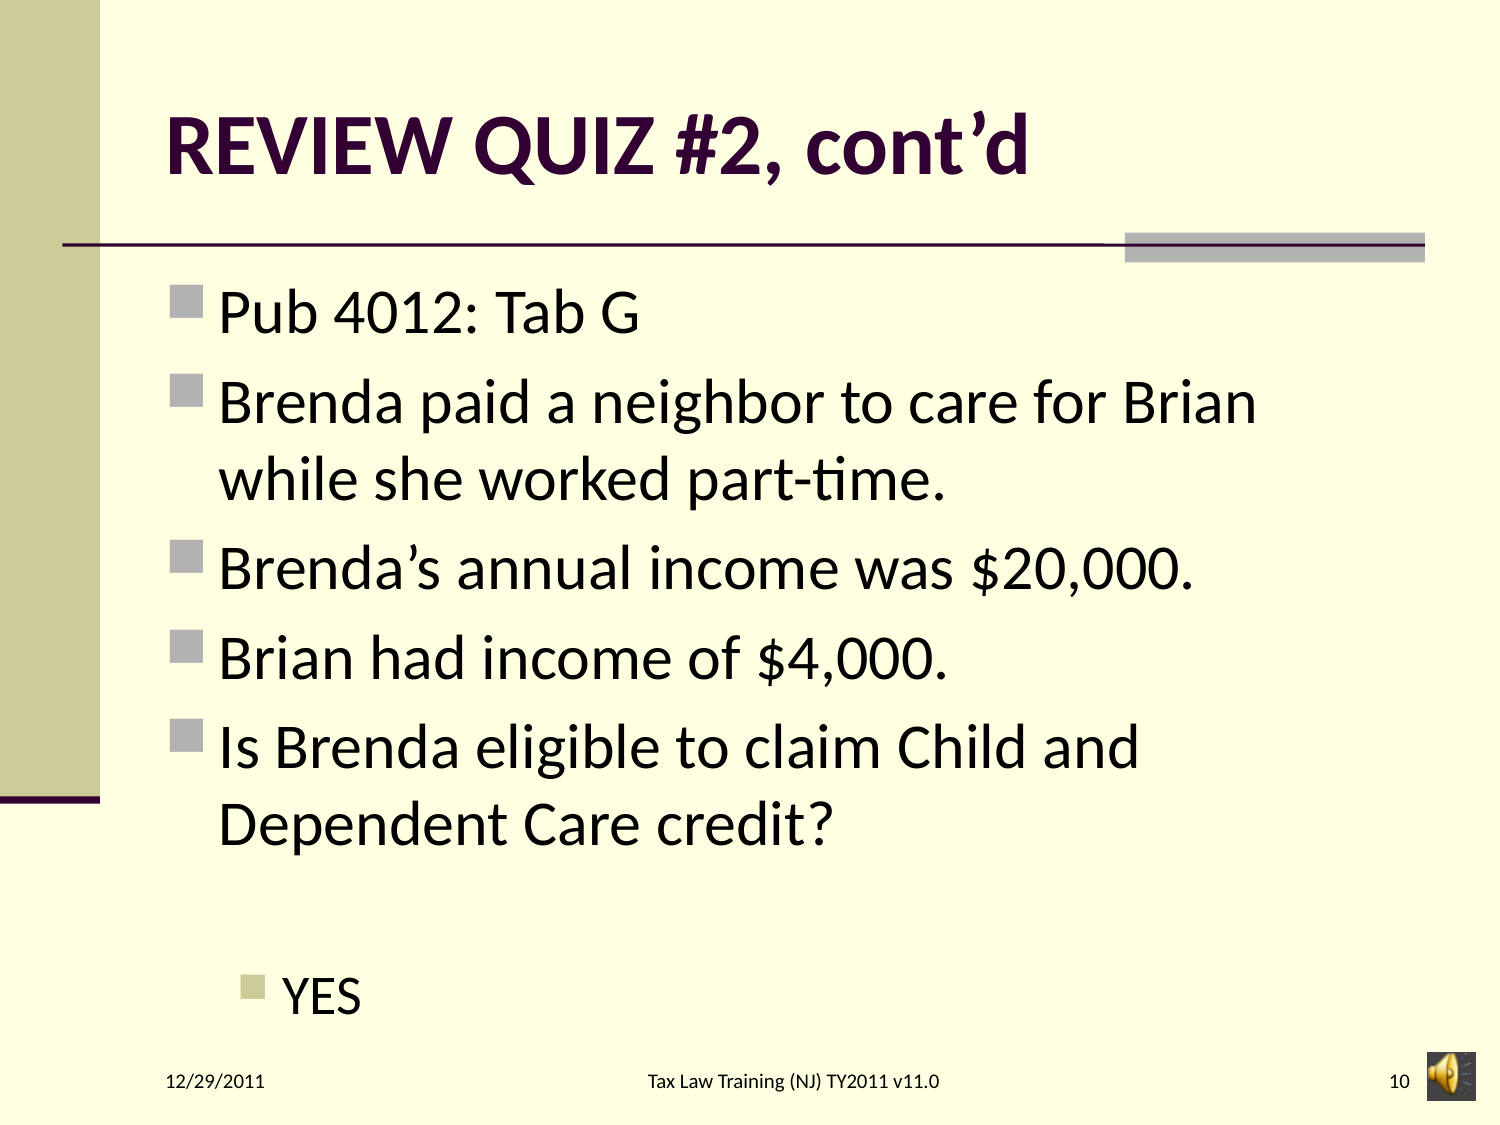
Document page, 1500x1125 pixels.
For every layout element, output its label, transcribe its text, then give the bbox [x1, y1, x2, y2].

picture [1426, 1051, 1477, 1102]
list Pub 4012: Tab G Brenda paid a neighbor to care for Brian while she worked part-time. Brenda’s annual income was $20,000. Brian had income of $4,000. Is Brenda eligible to claim Child and Dependent Care credit? YES [150, 262, 1425, 1038]
slide_number 10 [1112, 1049, 1426, 1101]
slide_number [149, 1050, 476, 1101]
footer Tax Law Training (NJ) TY2011 v11.0 [549, 1049, 1038, 1101]
title REVIEW QUIZ #2, cont’d [150, 45, 1425, 234]
